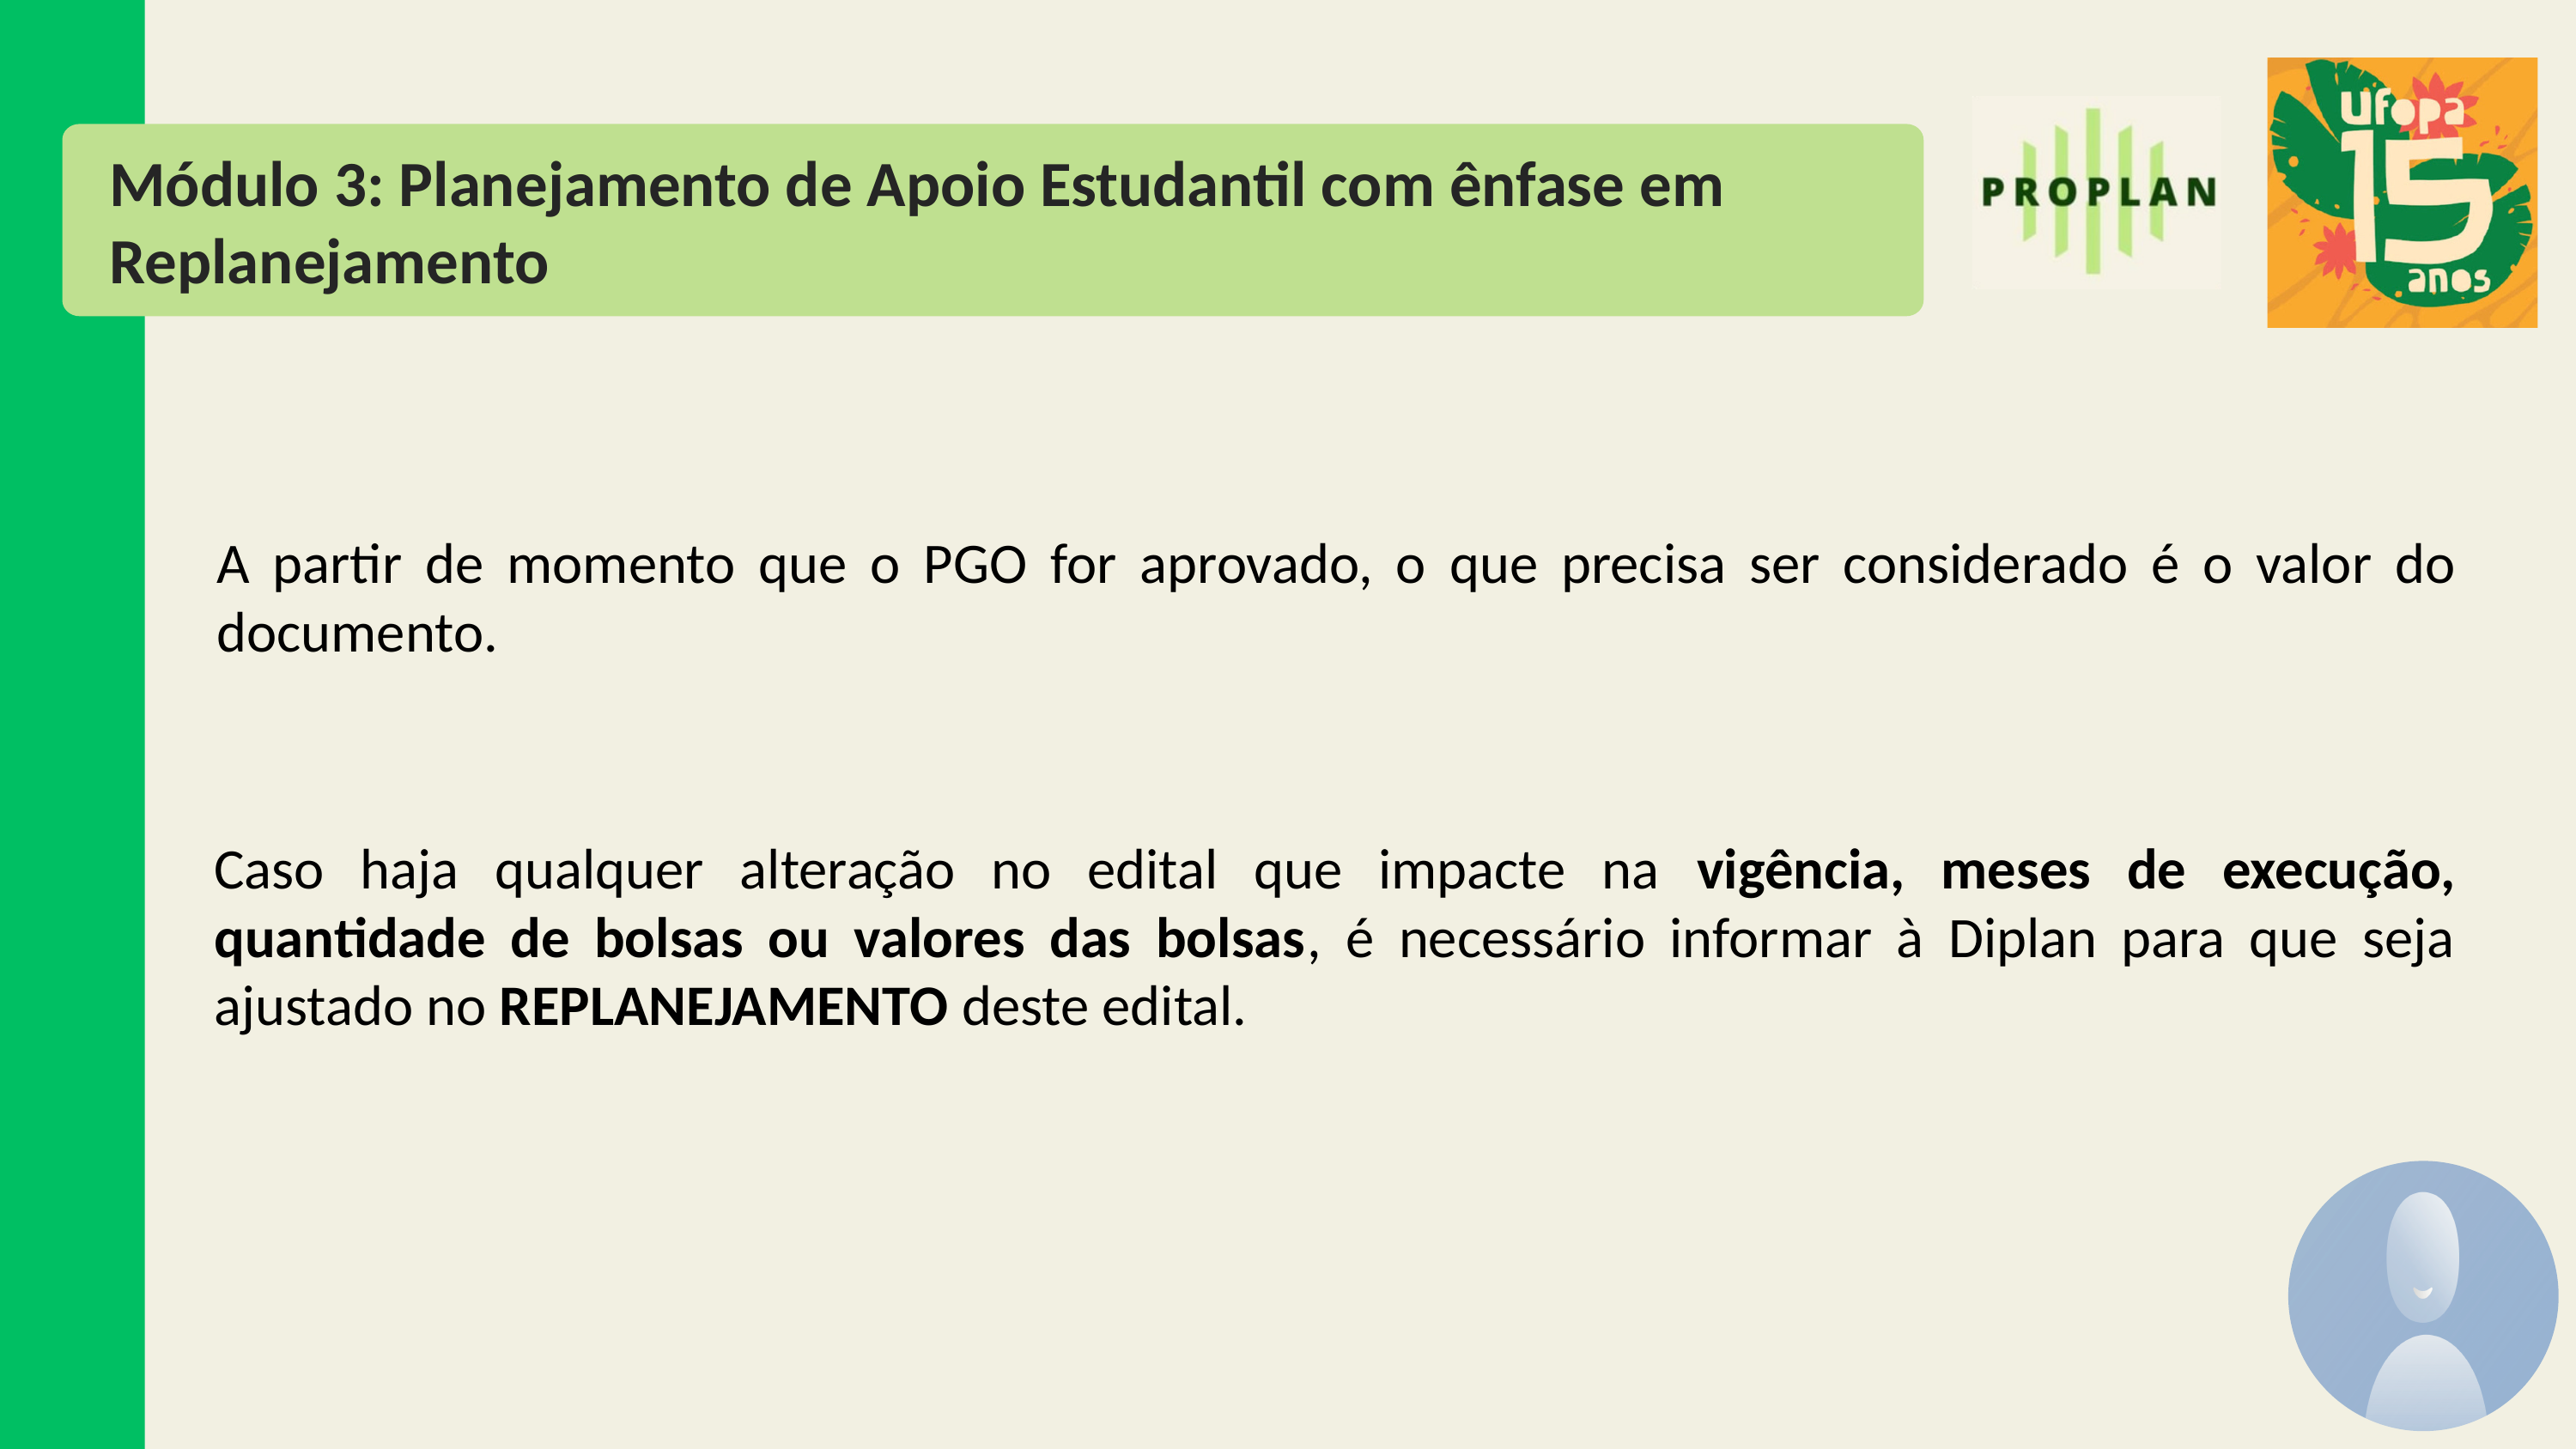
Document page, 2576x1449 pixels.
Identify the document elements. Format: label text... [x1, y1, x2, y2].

text_box Caso haja qualquer alteração no edital que impacte na vigência, meses de execução, quantidade de bolsas ou valores das bolsas, é necessário informar à Diplan para que seja ajustado no REPLANEJAMENTO deste edital. [201, 824, 2469, 1044]
picture [2287, 1161, 2559, 1432]
text_box A partir de momento que o PGO for aprovado, o que precisa ser considerado é o valor do documento. [204, 519, 2471, 670]
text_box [62, 124, 1924, 317]
text_box [2267, 58, 2538, 328]
text_box [1971, 96, 2221, 289]
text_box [0, 0, 145, 1449]
